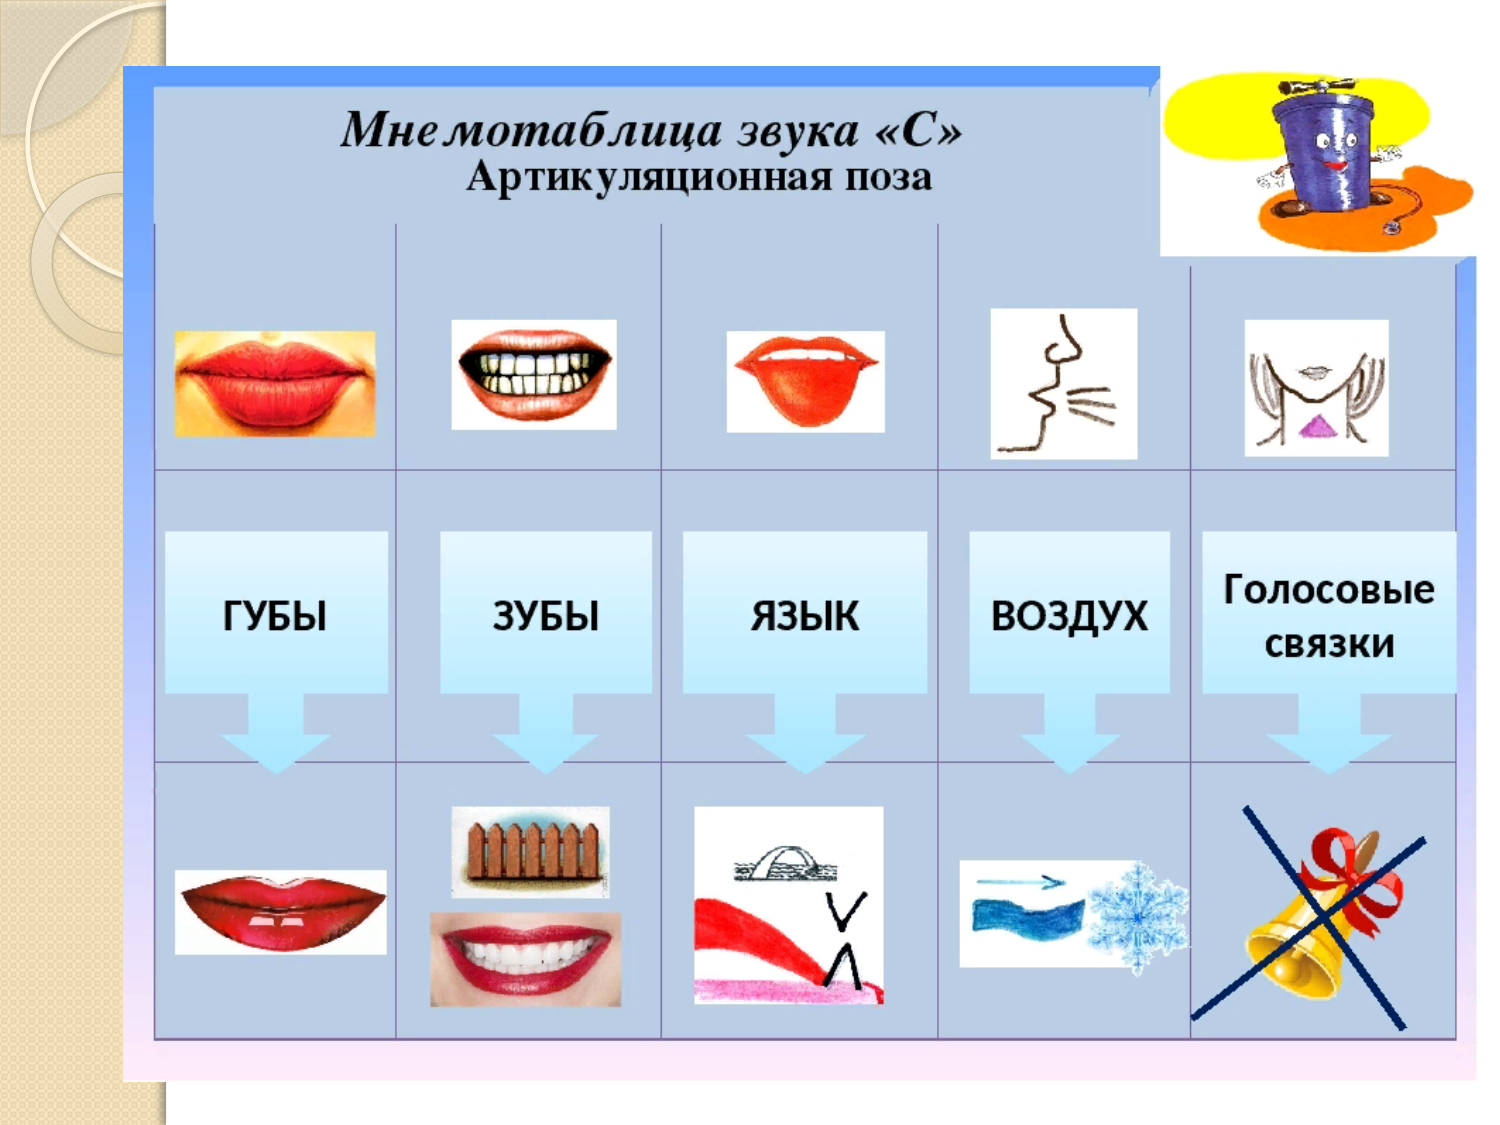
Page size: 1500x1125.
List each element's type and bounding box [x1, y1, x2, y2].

list [123, 66, 1478, 1082]
